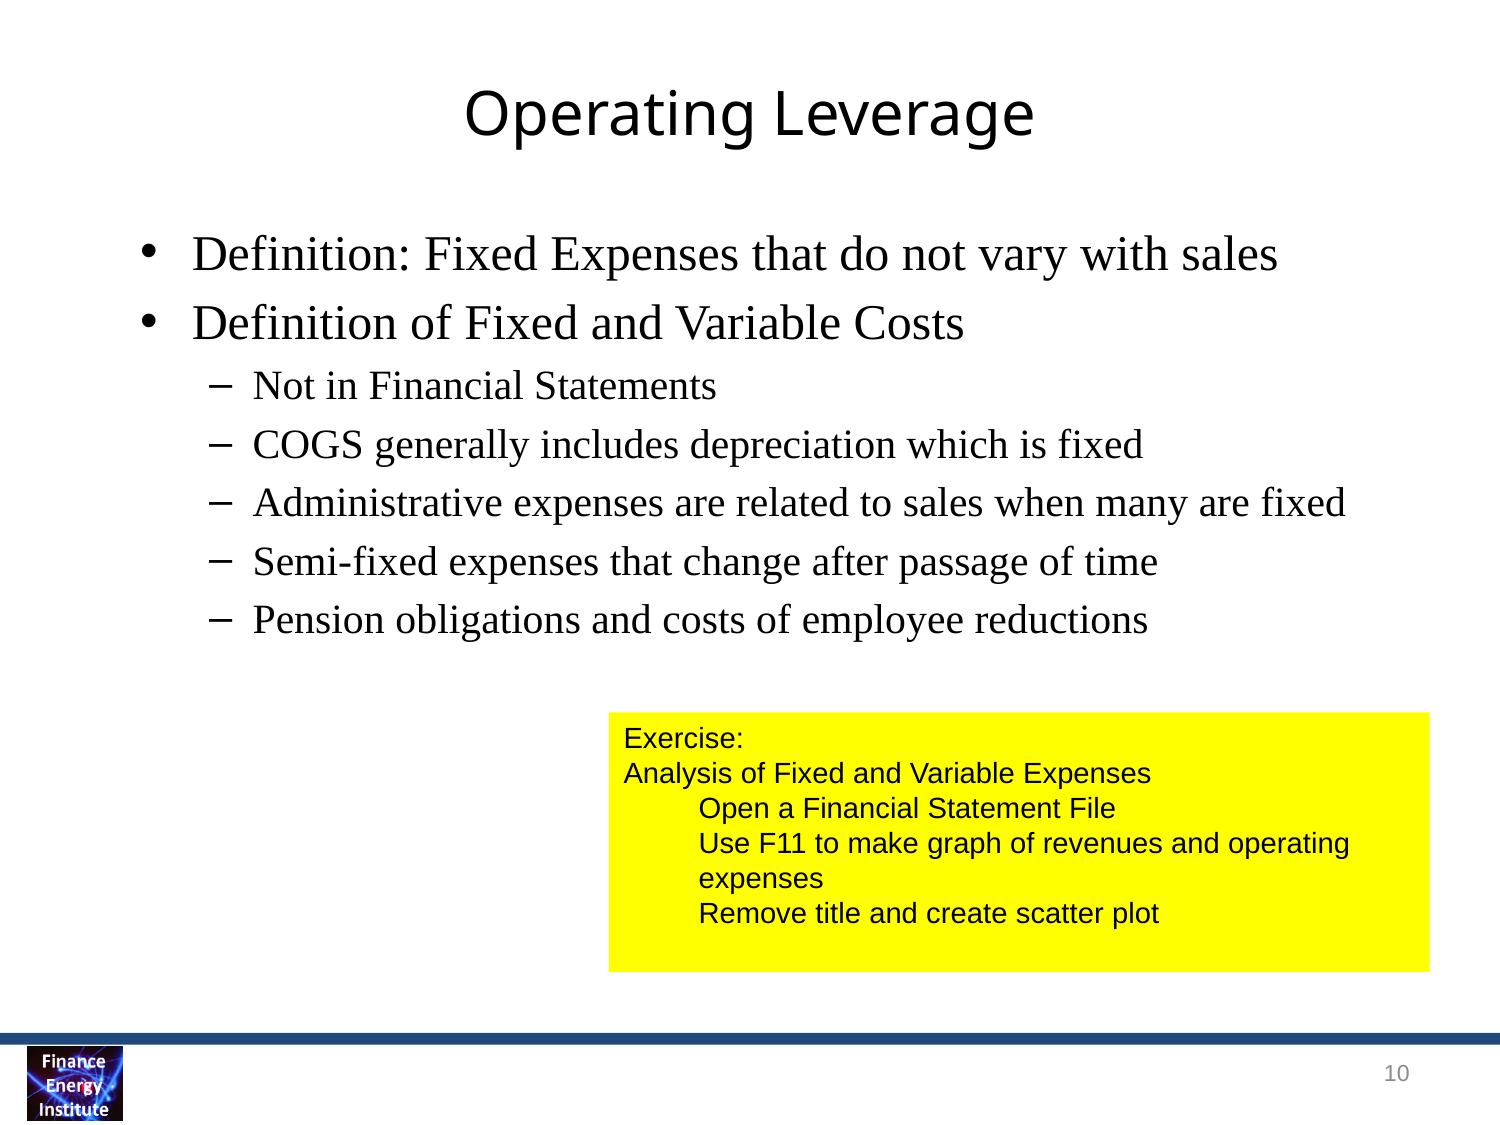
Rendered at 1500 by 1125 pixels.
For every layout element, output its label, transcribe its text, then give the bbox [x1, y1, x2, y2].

picture [27, 1046, 123, 1121]
slide_number 10 [1074, 1042, 1425, 1103]
list Definition: Fixed Expenses that do not vary with sales Definition of Fixed and Variable Costs Not in Financial Statements COGS generally includes depreciation which is fixed Administrative expenses are related to sales when many are fixed Semi-fixed expenses that change after passage of time Pension obligations and costs of employee reductions [125, 212, 1425, 975]
text_box Exercise: Analysis of Fixed and Variable Expenses Open a Financial Statement File Use F11 to make graph of revenues and operating expenses Remove title and create scatter plot [608, 712, 1430, 972]
title Operating Leverage [70, 56, 1430, 164]
